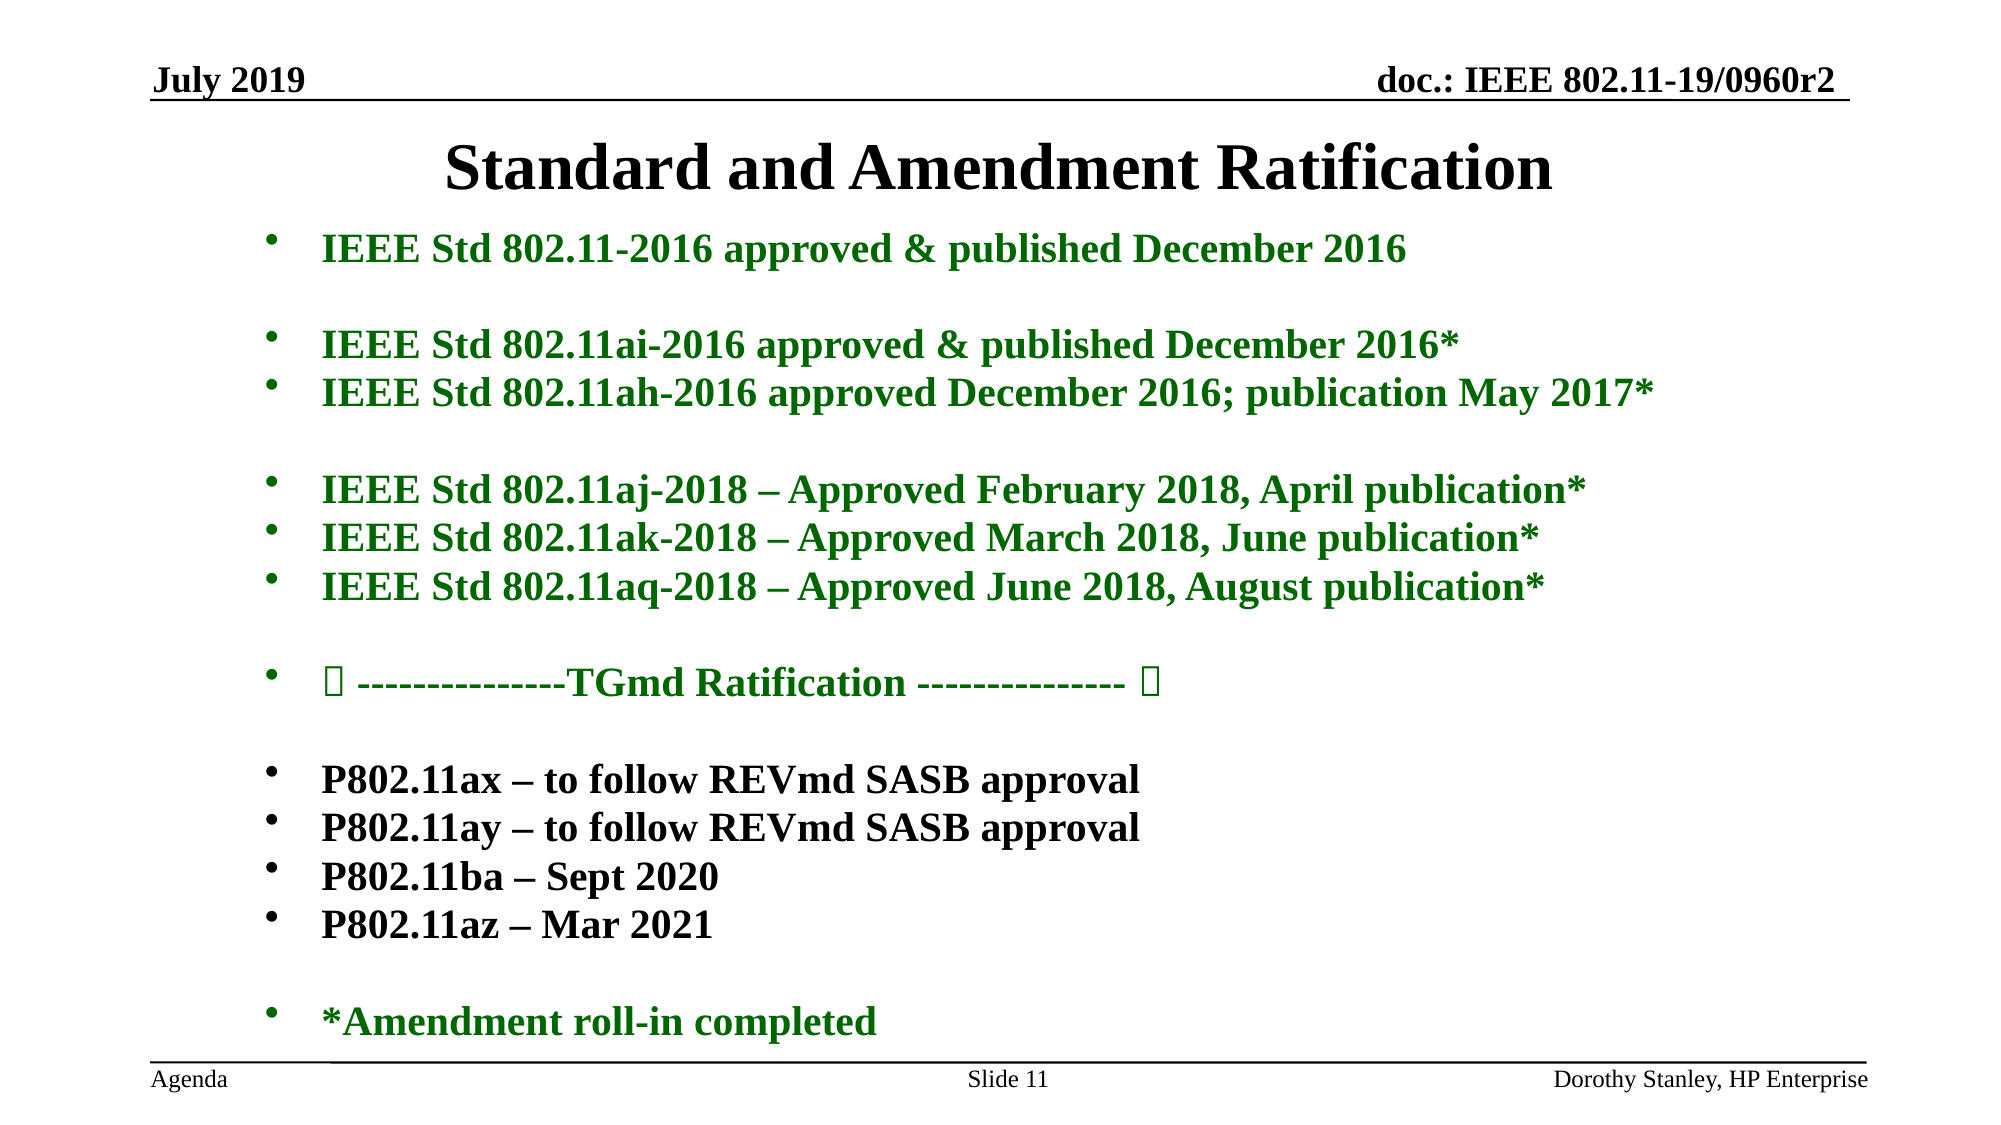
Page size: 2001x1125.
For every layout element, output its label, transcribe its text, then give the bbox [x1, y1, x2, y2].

slide_number Slide 11 [966, 1078, 1051, 1093]
list IEEE Std 802.11-2016 approved & published December 2016 IEEE Std 802.11ai-2016 approved & published December 2016* IEEE Std 802.11ah-2016 approved December 2016; publication May 2017* IEEE Std 802.11aj-2018 – Approved February 2018, April publication* IEEE Std 802.11ak-2018 – Approved March 2018, June publication* IEEE Std 802.11aq-2018 – Approved June 2018, August publication*  ---------------TGmd Ratification ---------------  P802.11ax – to follow REVmd SASB approval P802.11ay – to follow REVmd SASB approval P802.11ba – Sept 2020 P802.11az – Mar 2021 *Amendment roll-in completed [249, 222, 1800, 1078]
title Standard and Amendment Ratification [362, 75, 1638, 222]
footer Dorothy Stanley, HP Enterprise [1549, 1062, 1869, 1093]
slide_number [152, 54, 567, 100]
